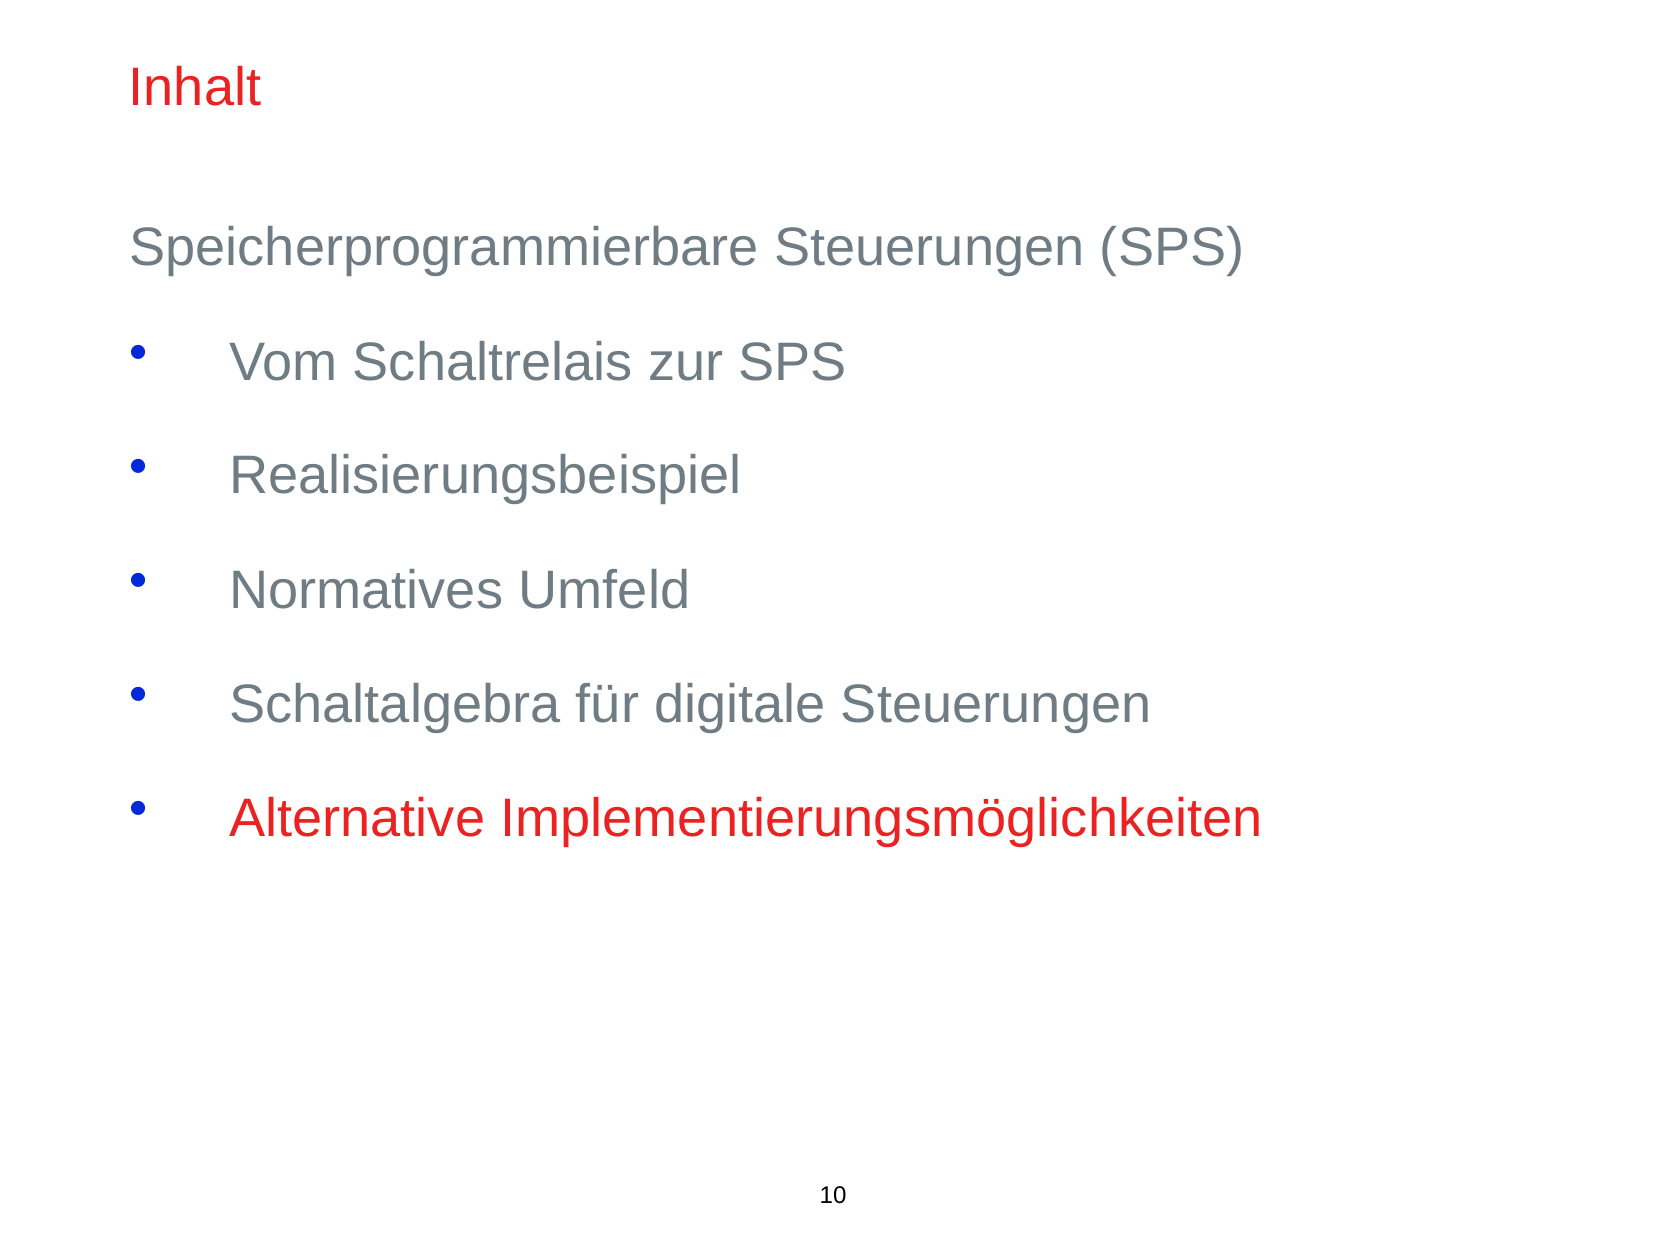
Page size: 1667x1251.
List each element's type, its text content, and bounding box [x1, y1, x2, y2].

title Inhalt [121, 50, 1565, 179]
list Speicherprogrammierbare Steuerungen (SPS) Vom Schaltrelais zur SPS Realisierungsbeispiel Normatives Umfeld Schaltalgebra für digitale Steuerungen Alternative Implementierungsmöglichkeiten [128, 178, 1566, 1250]
